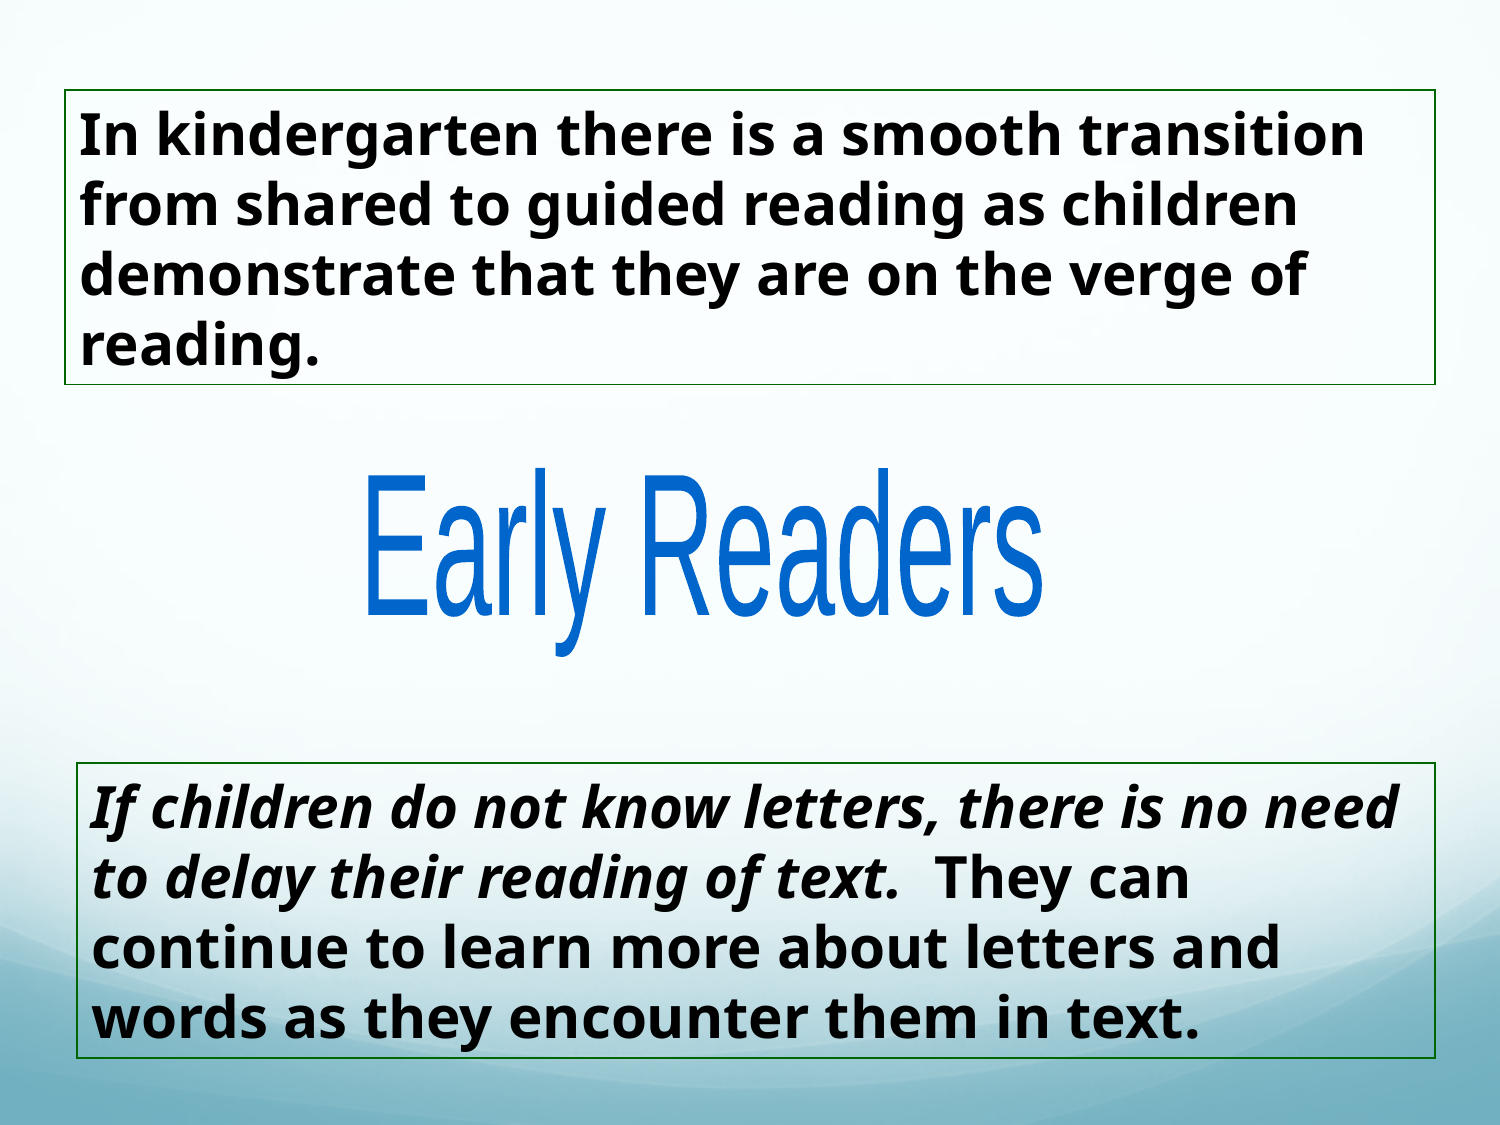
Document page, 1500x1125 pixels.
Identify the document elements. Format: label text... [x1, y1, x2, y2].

text_box If children do not know letters, there is no need to delay their reading of text. They can continue to learn more about letters and words as they encounter them in text. [76, 763, 1436, 1058]
text_box In kindergarten there is a smooth transition from shared to guided reading as children demonstrate that they are on the verge of reading. [64, 90, 1436, 385]
